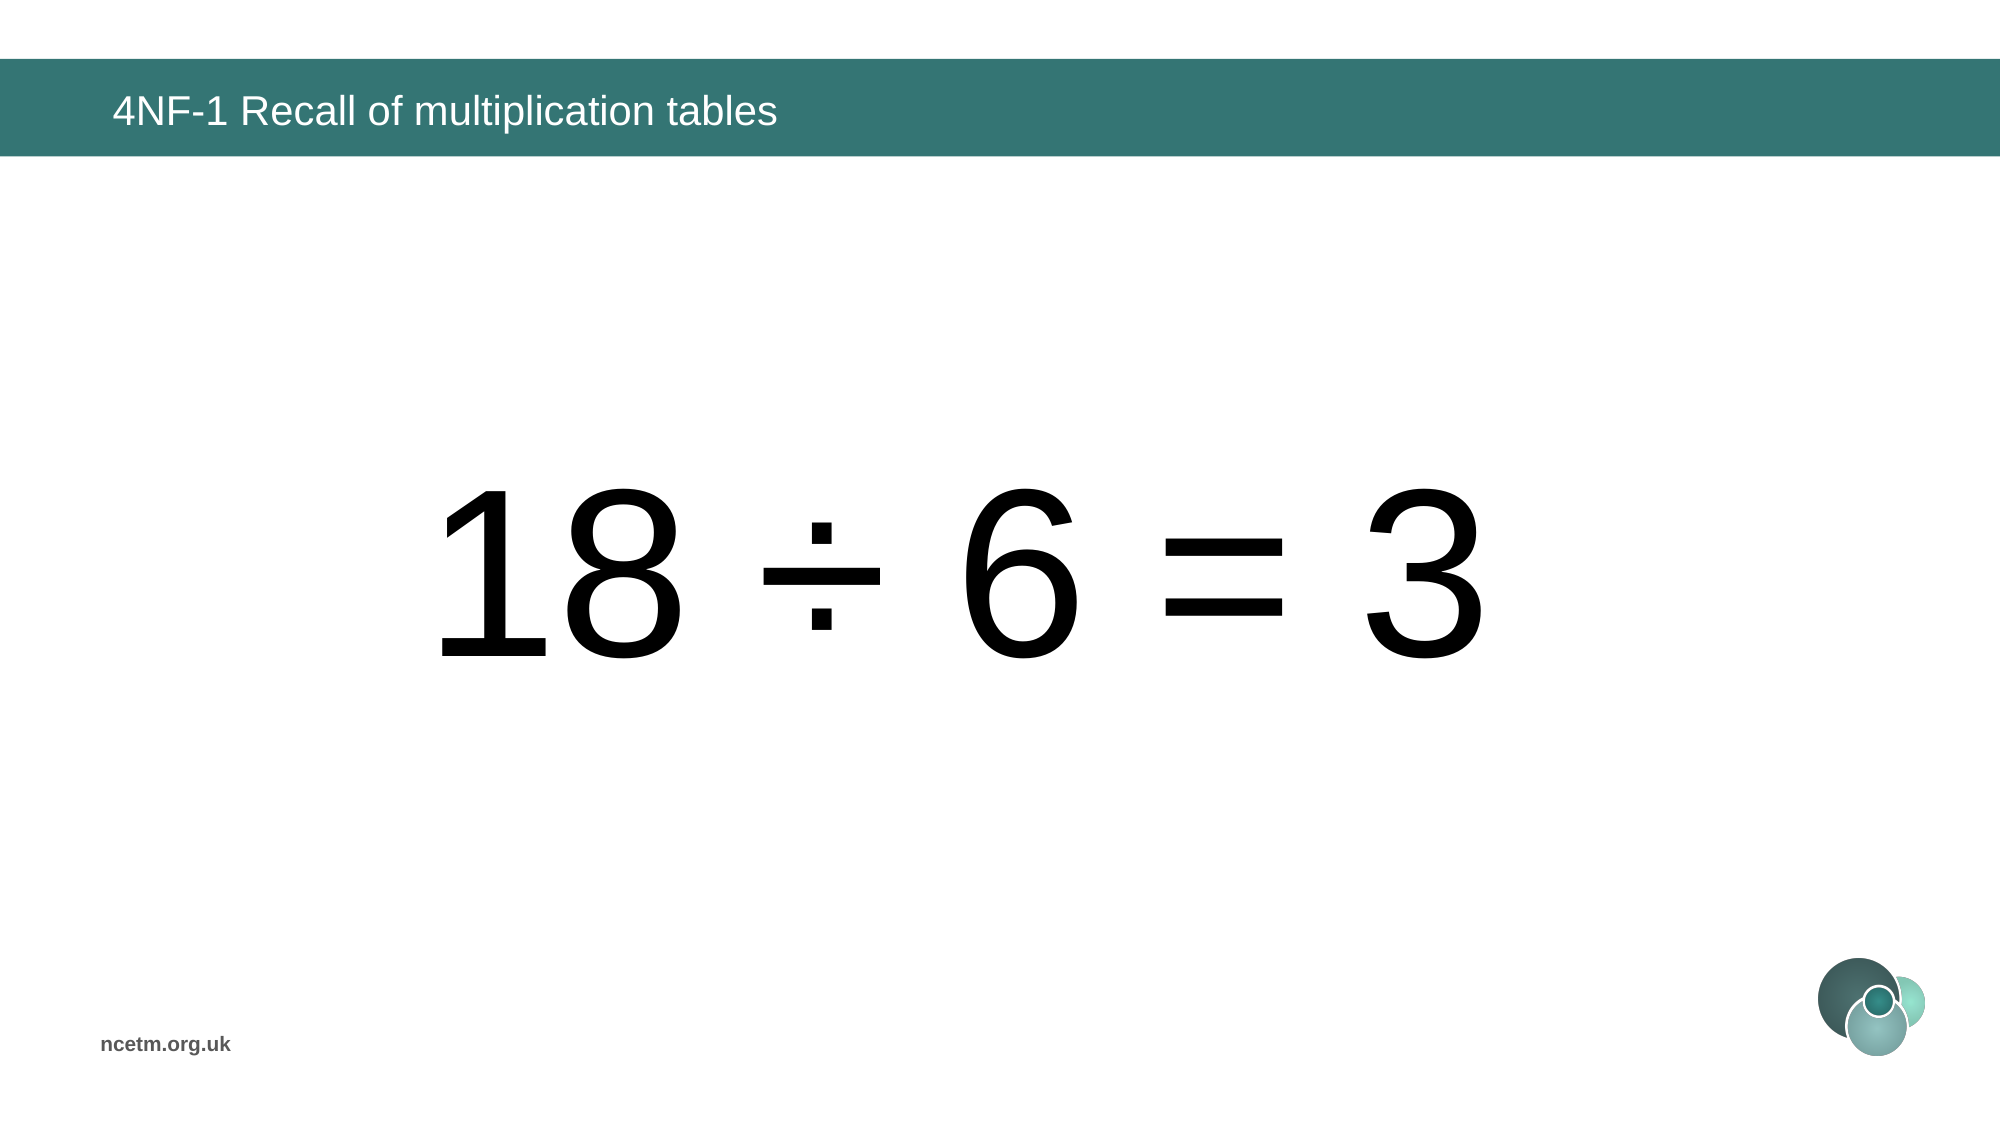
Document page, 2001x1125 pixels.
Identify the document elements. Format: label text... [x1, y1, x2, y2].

text_box 18 ÷ 6 = [409, 409, 1344, 712]
text_box 3 [1344, 409, 1508, 712]
picture [1818, 958, 1925, 1056]
title 4NF-1 Recall of multiplication tables [97, 76, 1945, 147]
